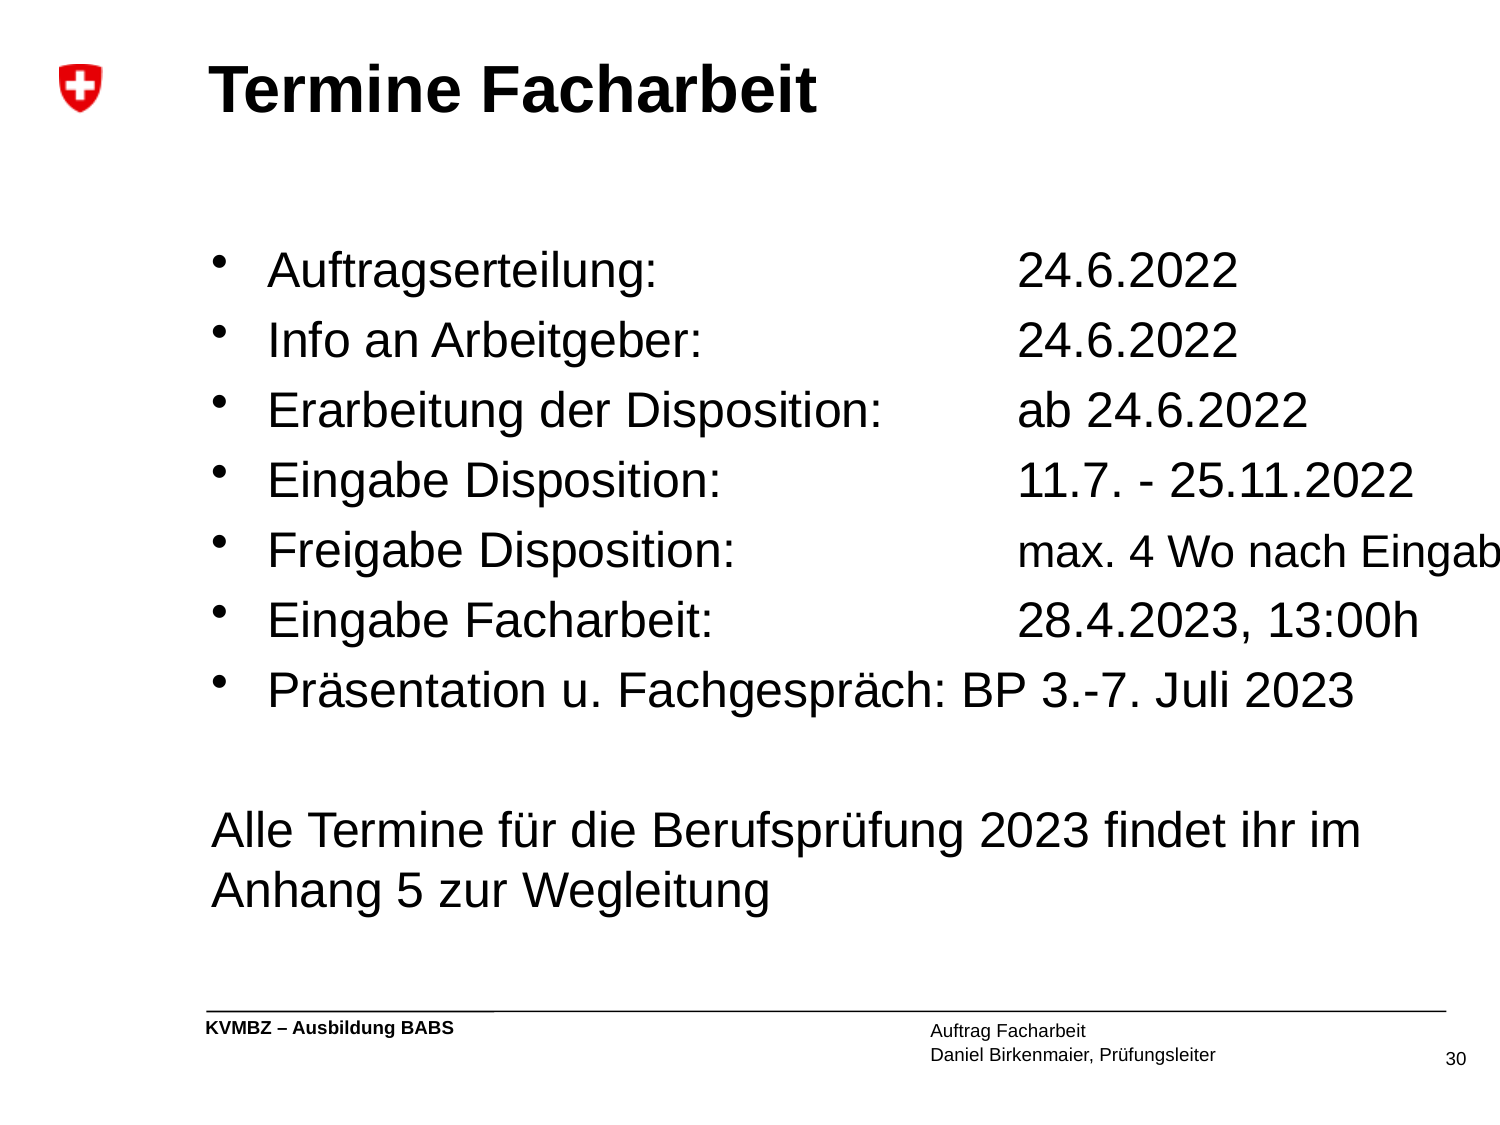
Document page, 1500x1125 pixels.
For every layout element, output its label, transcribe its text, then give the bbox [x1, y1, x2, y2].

footer Daniel Birkenmaier, Prüfungsleiter [915, 1048, 1447, 1071]
title Termine Facharbeit [207, 45, 1433, 209]
picture [59, 64, 103, 114]
slide_number Auftrag Facharbeit [915, 1011, 1447, 1048]
list Auftragserteilung: 24.6.2022 Info an Arbeitgeber: 24.6.2022 Erarbeitung der Disposition: ab 24.6.2022 Eingabe Disposition: 11.7. - 25.11.2022 Freigabe Disposition: max. 4 Wo nach Eingabe Eingabe Facharbeit: 28.4.2023, 13:00h Präsentation u. Fachgespräch: BP 3.-7. Juli 2023 Alle Termine für die Berufsprüfung 2023 findet ihr im Anhang 5 zur Wegleitung [210, 237, 1500, 1012]
